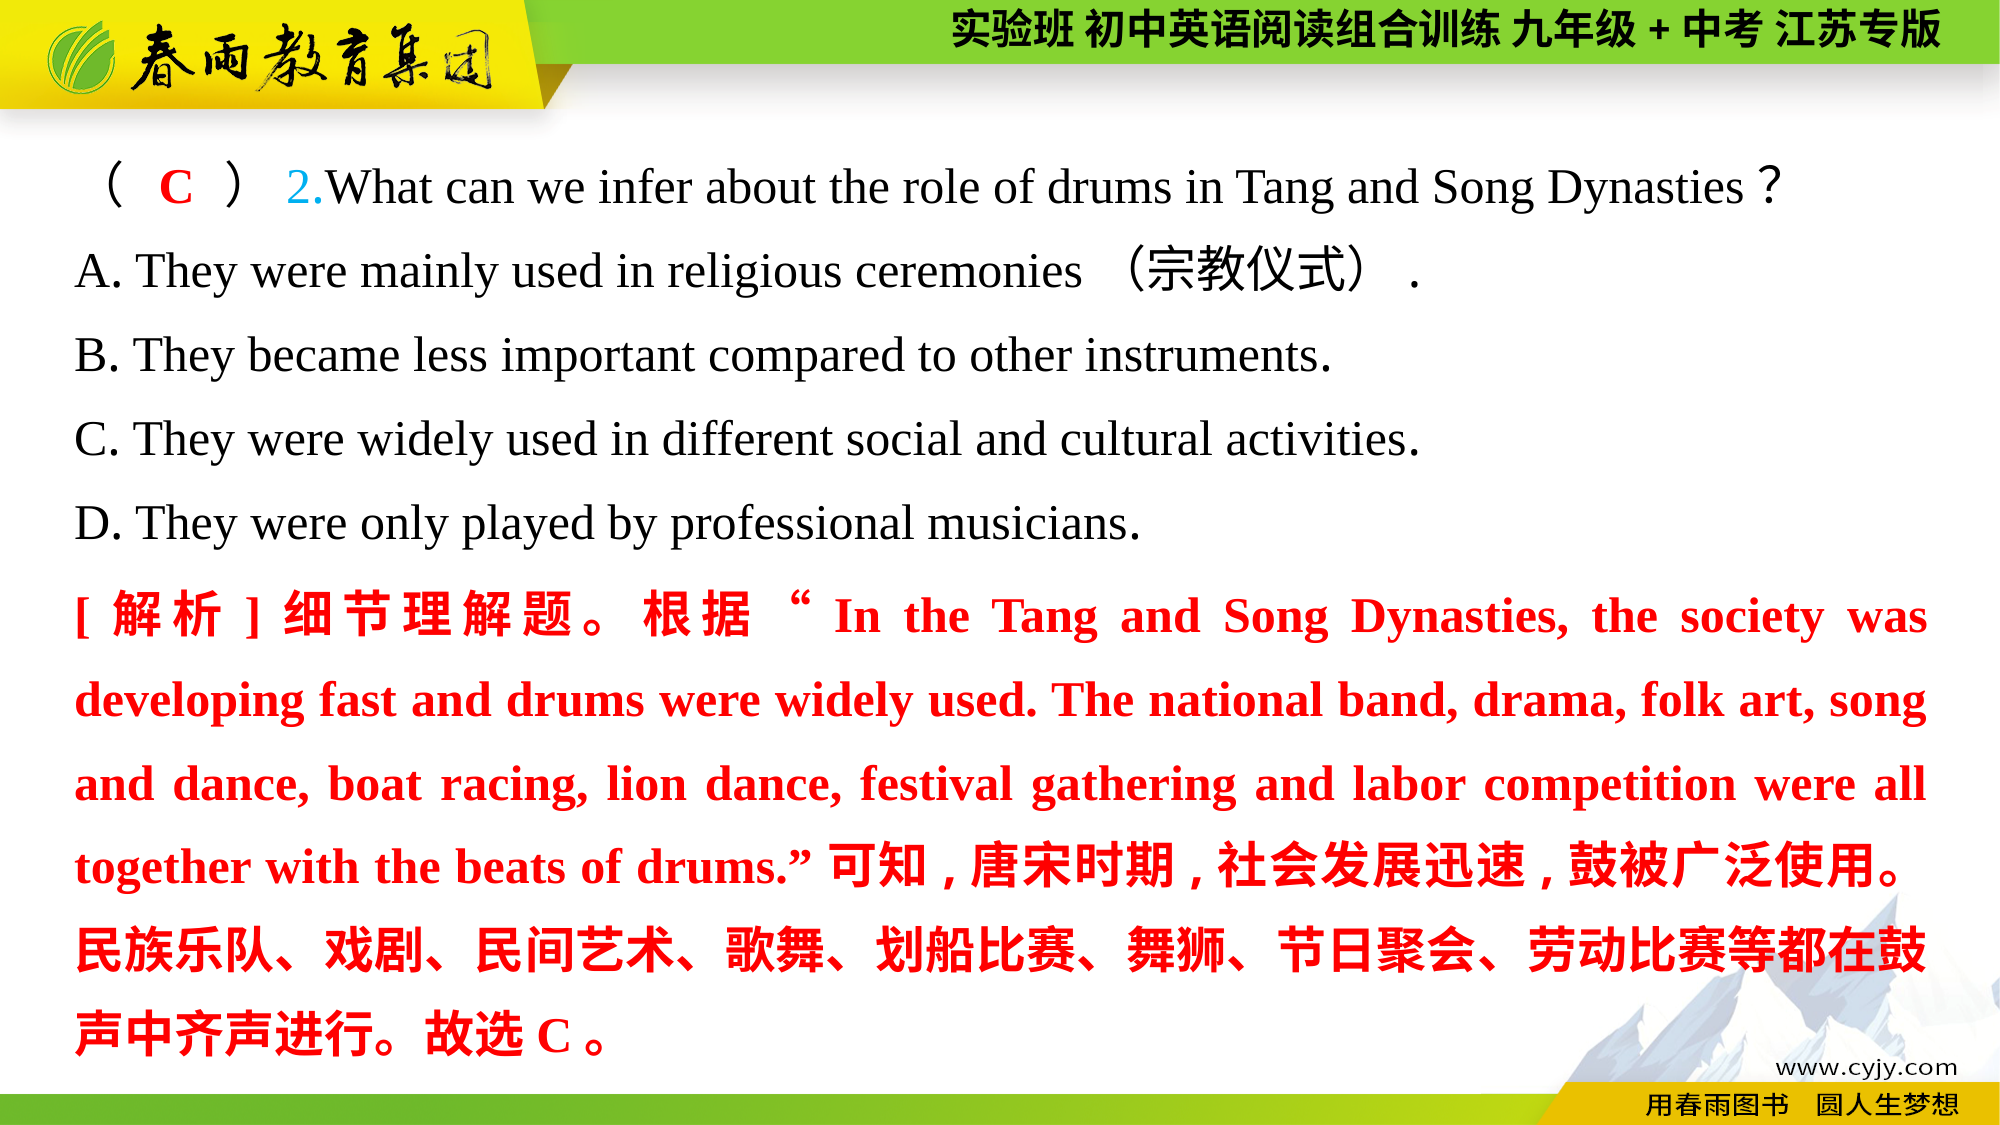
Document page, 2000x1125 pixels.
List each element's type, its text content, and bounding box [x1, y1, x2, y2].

text_box [解析]细节理解题。根据“In the Tang and Song Dynasties, the society was developing fast and drums were widely used. The national band, drama, folk art, song and dance, boat racing, lion dance, festival gathering and labor competition were all together with the beats of drums.”可知,唐宋时期,社会发展迅速,鼓被广泛使用。民族乐队、戏剧、民间艺术、歌舞、划船比赛、舞狮、节日聚会、劳动比赛等都在鼓声中齐声进行。故选C。 [59, 550, 1944, 1070]
text_box C [143, 121, 210, 221]
list （ ）2.What can we infer about the role of drums in Tang and Song Dynasties？ A. They were mainly used in religious ceremonies（宗教仪式）. B. They became less important compared to other instruments. C. They were widely used in different social and cultural activities. D. They were only played by professional musicians. [59, 122, 1944, 550]
picture [0, 0, 2000, 1125]
